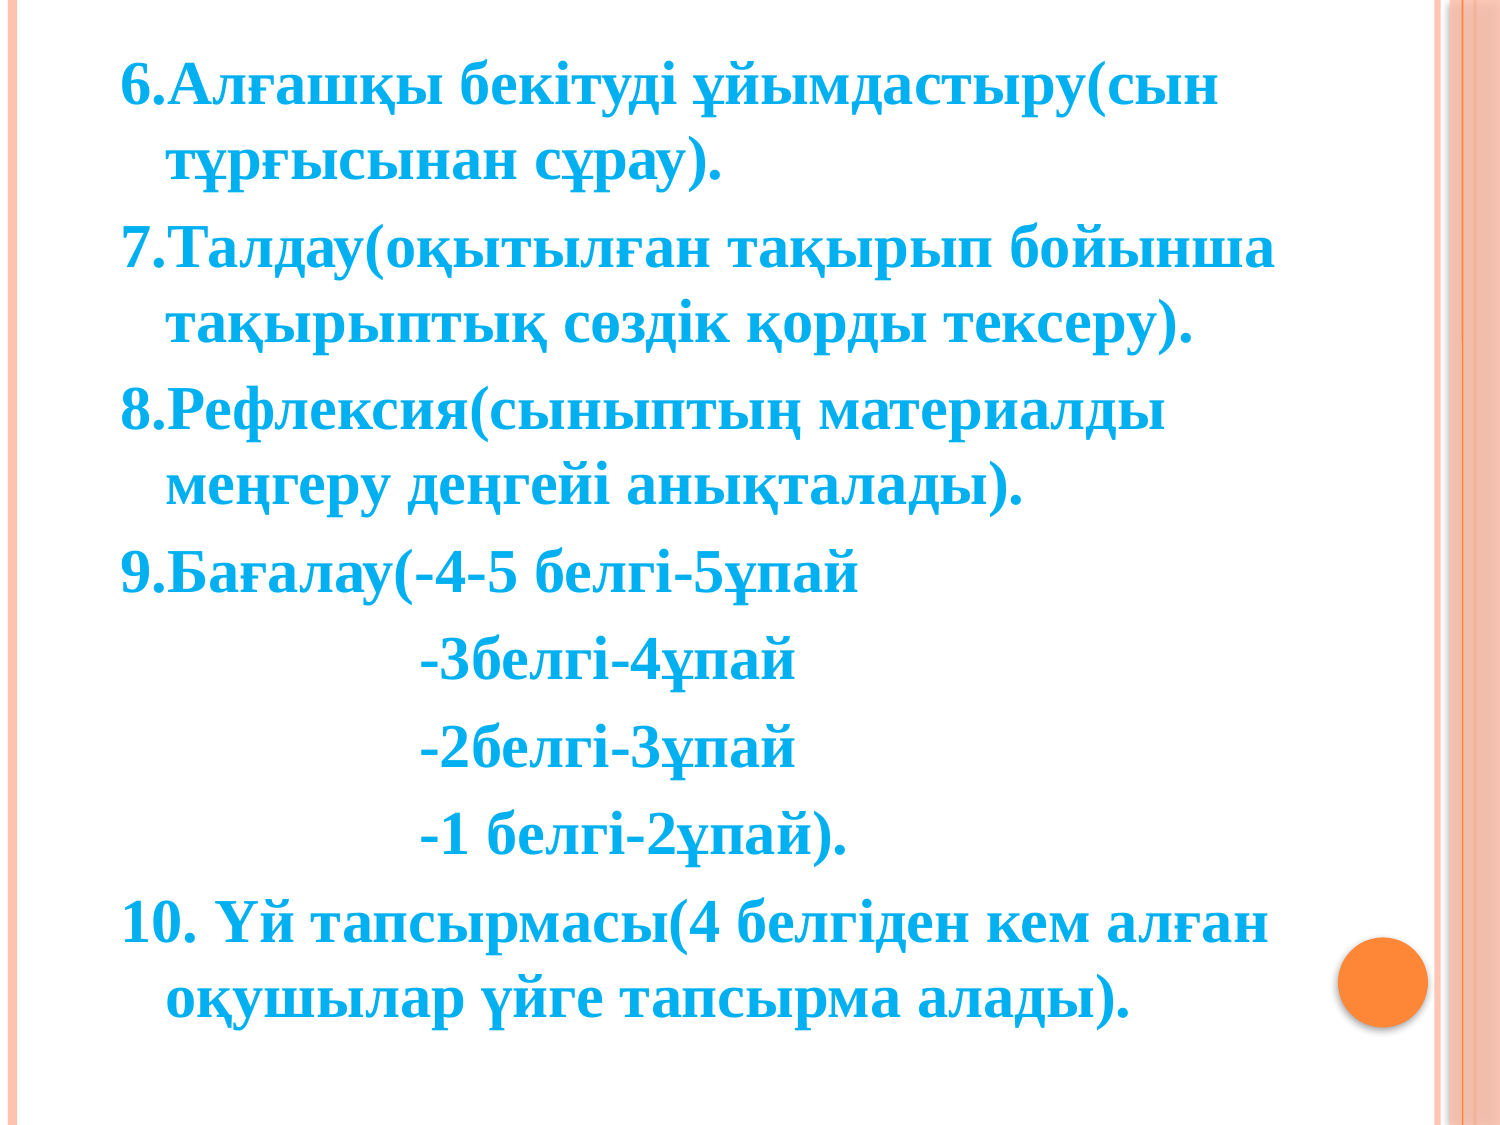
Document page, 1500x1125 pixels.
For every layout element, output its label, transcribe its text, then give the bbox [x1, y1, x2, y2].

list 6.Алғашқы бекітуді ұйымдастыру(сын тұрғысынан сұрау). 7.Талдау(оқытылған тақырып бойынша тақырыптық сөздік қорды тексеру). 8.Рефлексия(сыныптың материалды меңгеру деңгейі анықталады). 9.Бағалау(-4-5 белгі-5ұпай -3белгі-4ұпай -2белгі-3ұпай -1 белгі-2ұпай). 10. Үй тапсырмасы(4 белгіден кем алған оқушылар үйге тапсырма алады). [105, 35, 1331, 1125]
